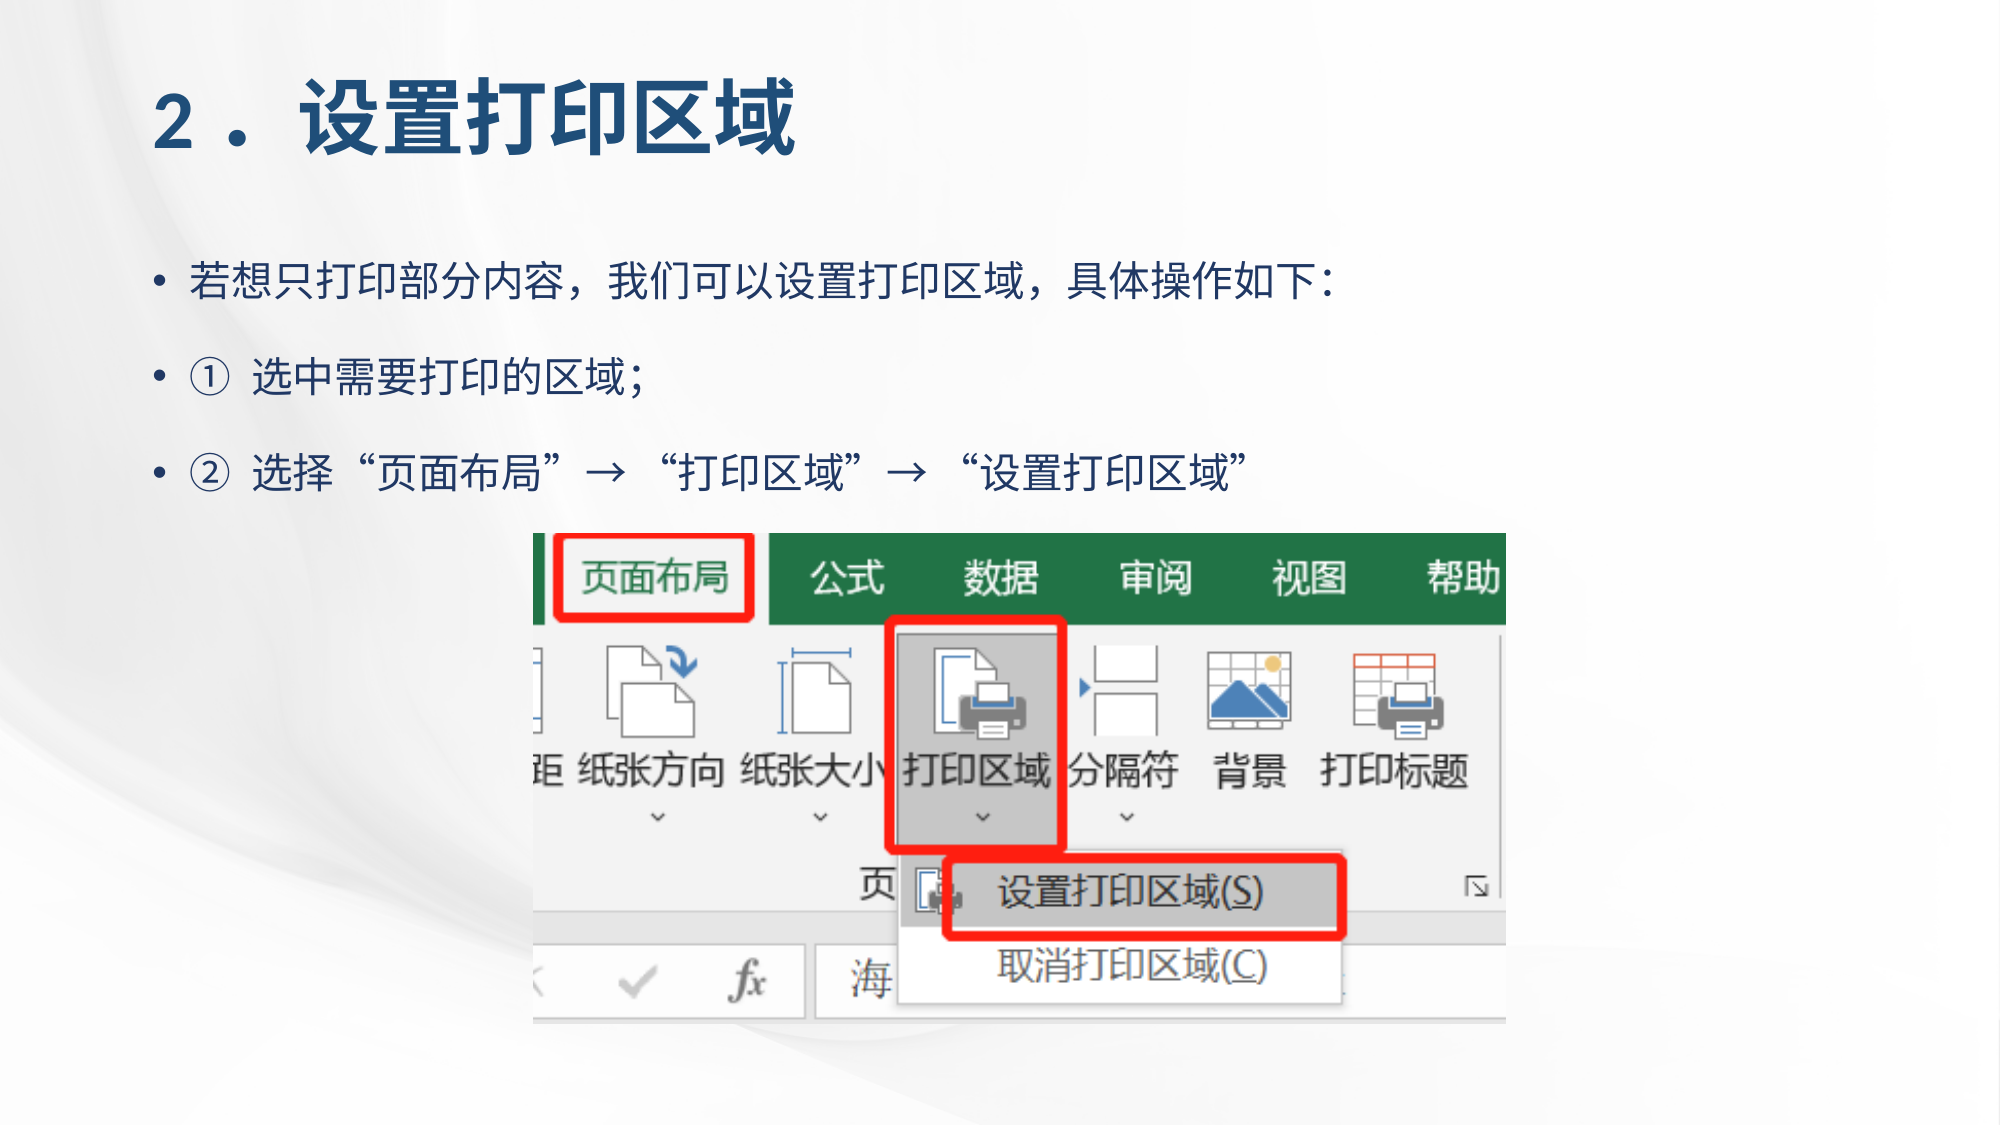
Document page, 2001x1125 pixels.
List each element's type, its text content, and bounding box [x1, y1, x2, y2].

list 若想只打印部分内容，我们可以设置打印区域，具体操作如下： ① 选中需要打印的区域； ② 选择“页面布局”→ “打印区域”→ “设置打印区域” [137, 222, 1863, 1043]
title 2．设置打印区域 [137, 59, 1863, 184]
picture [533, 533, 1506, 1024]
